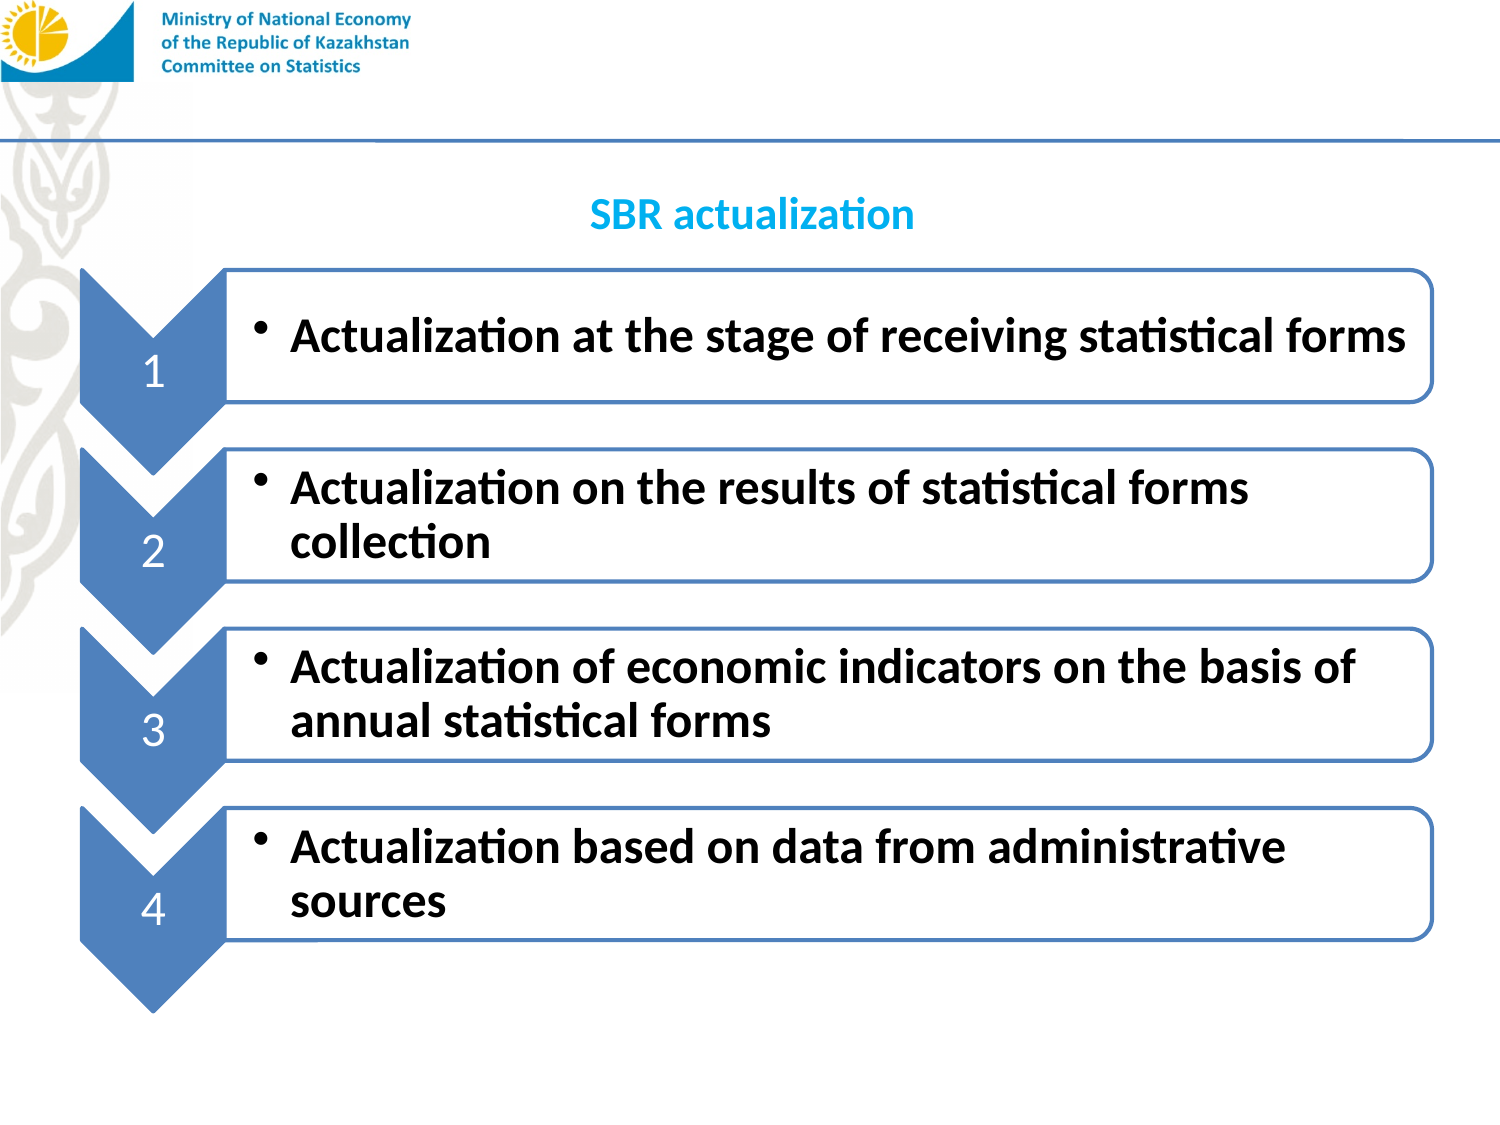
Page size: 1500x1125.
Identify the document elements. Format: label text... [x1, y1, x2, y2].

list SBR actualization [269, 175, 1236, 259]
picture [0, 0, 411, 83]
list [81, 269, 1433, 1013]
